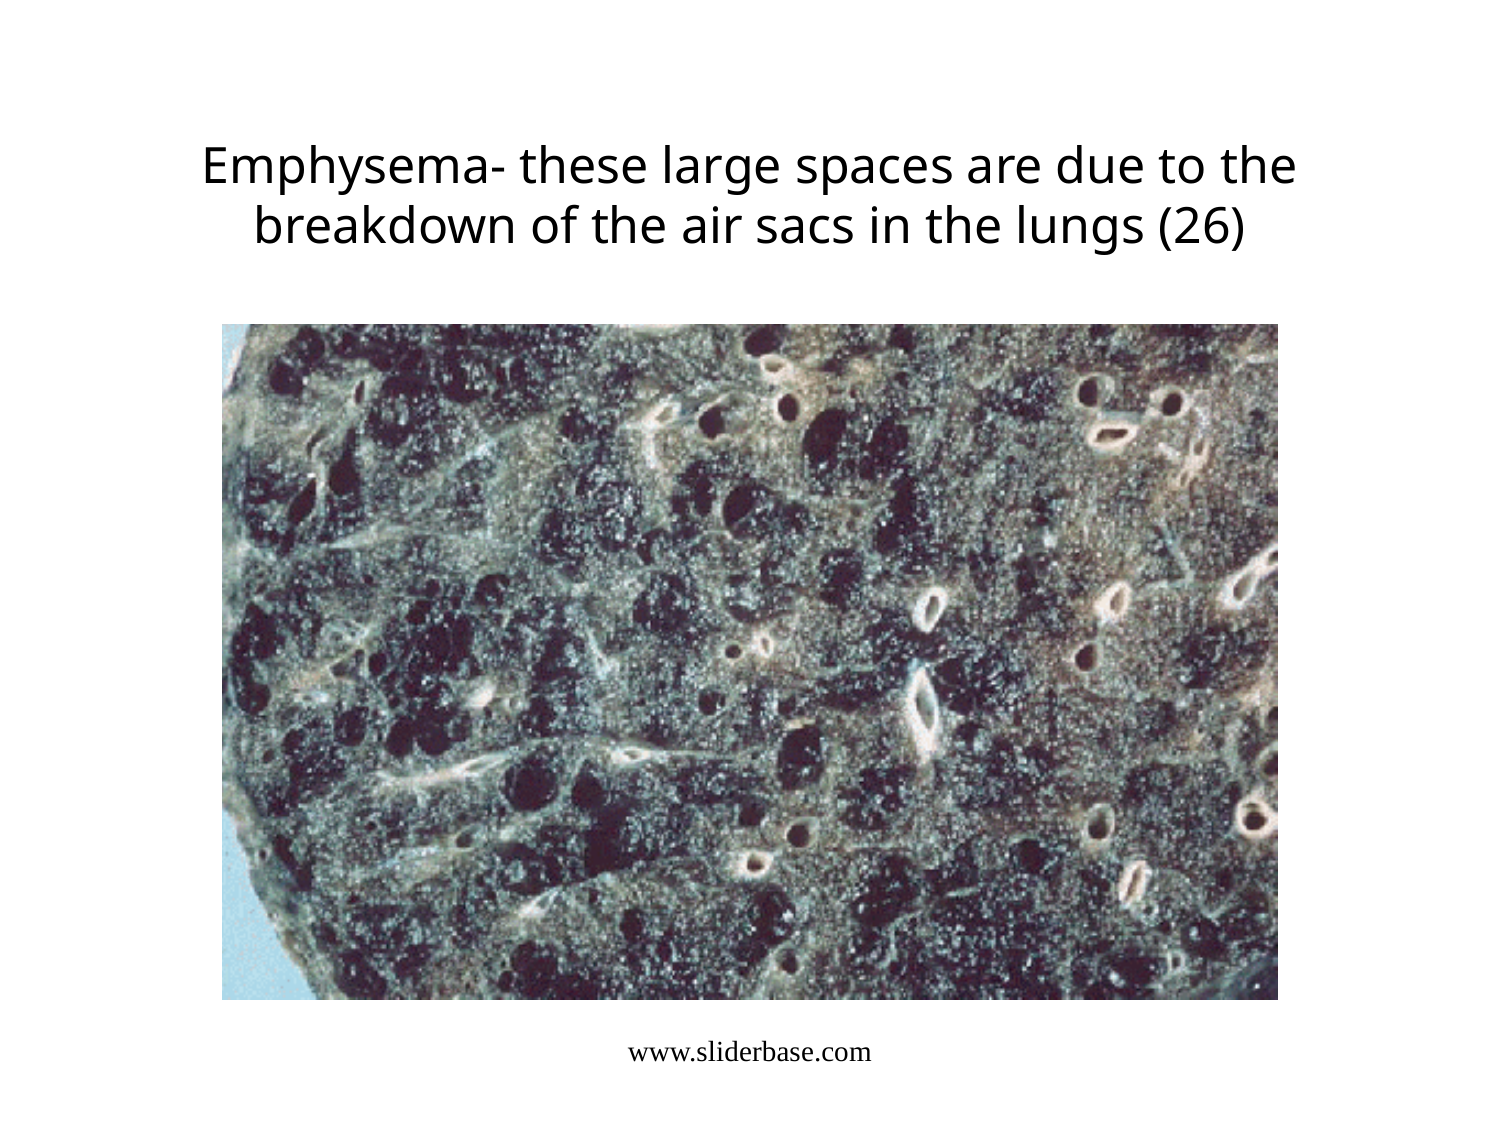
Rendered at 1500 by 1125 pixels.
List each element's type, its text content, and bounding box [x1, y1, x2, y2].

title Emphysema- these large spaces are due to the breakdown of the air sacs in the lungs (26) [112, 99, 1388, 288]
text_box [221, 324, 1278, 1001]
footer www.sliderbase.com [512, 1025, 988, 1100]
